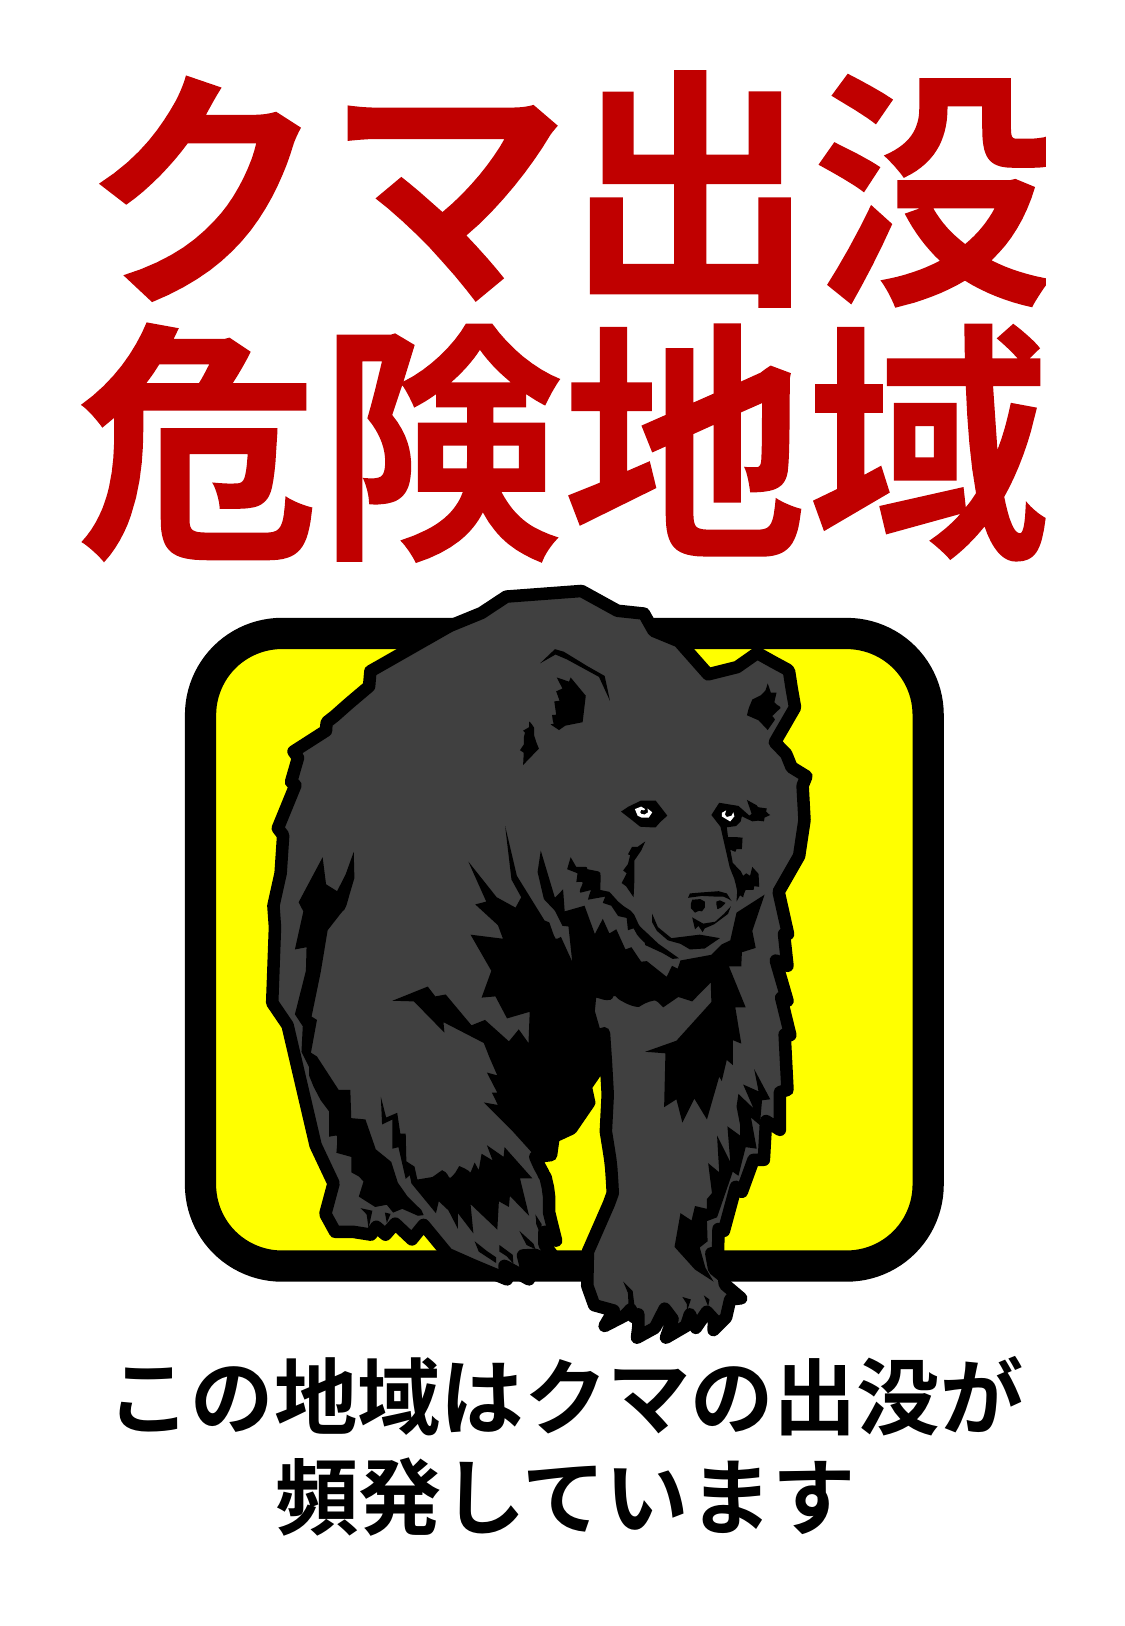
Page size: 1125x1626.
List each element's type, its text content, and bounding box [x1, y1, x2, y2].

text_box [200, 590, 929, 1338]
text_box この地域はクマの出没が 頻発しています [50, 1337, 1081, 1553]
